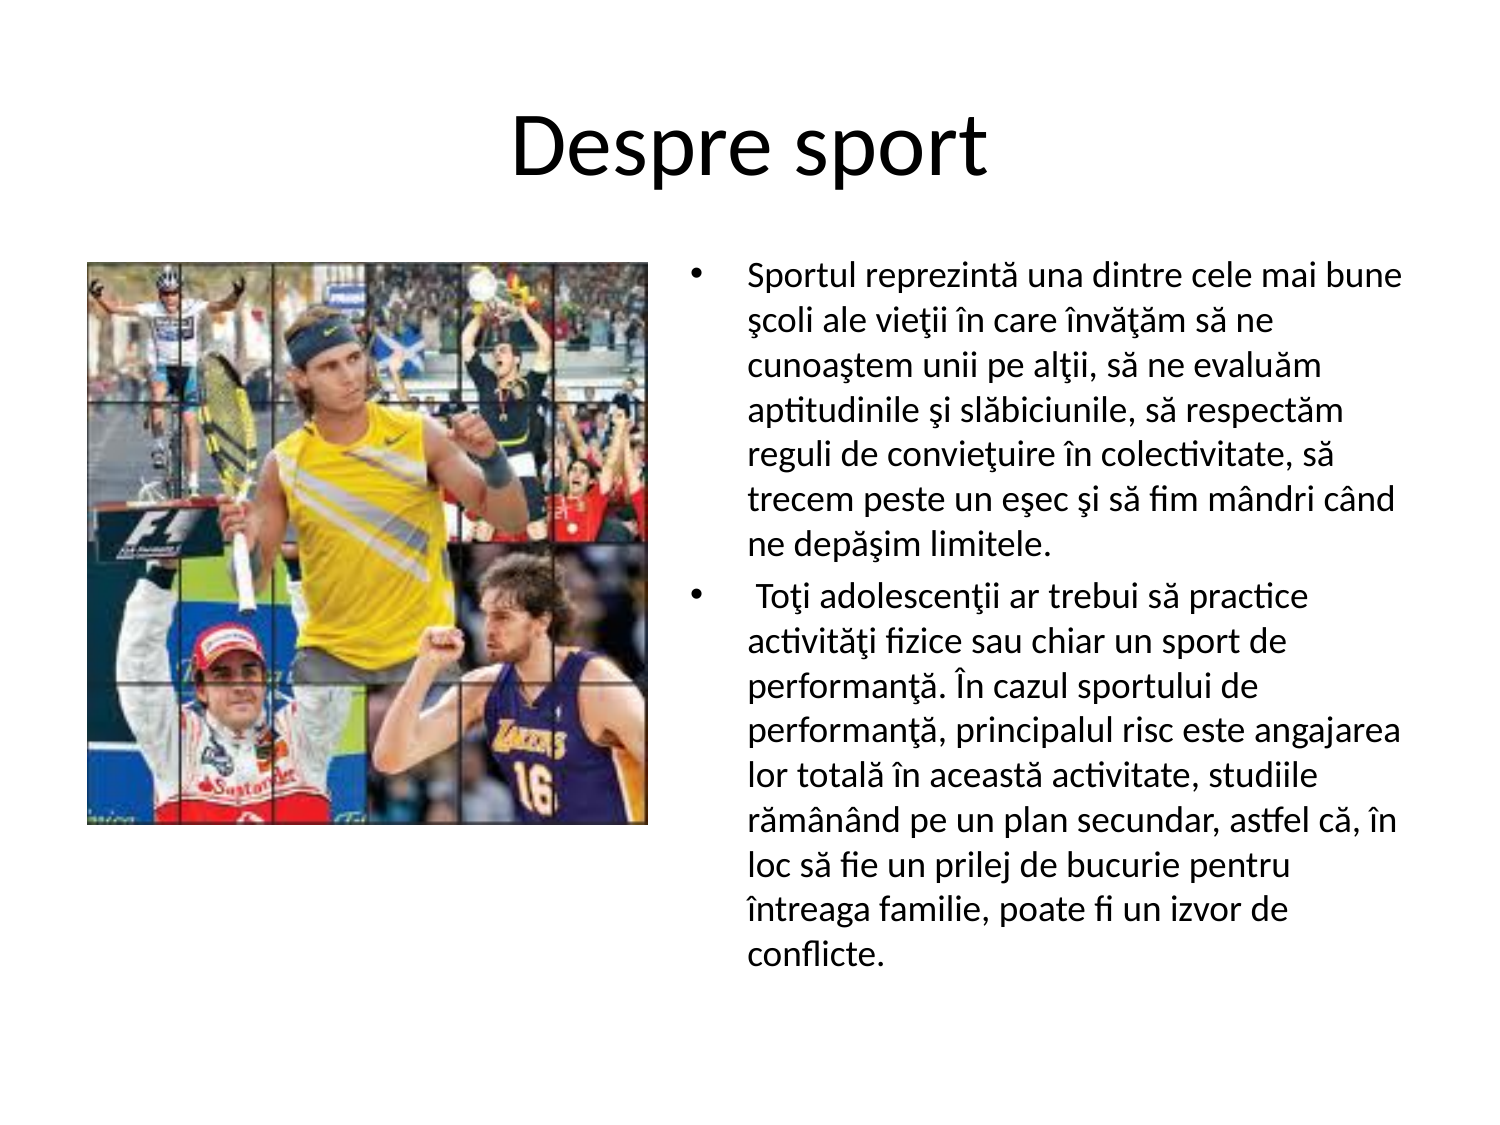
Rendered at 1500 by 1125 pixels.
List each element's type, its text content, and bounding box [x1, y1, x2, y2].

picture [87, 262, 648, 826]
list Sportul reprezintă una dintre cele mai bune şcoli ale vieţii în care învăţăm să ne cunoaştem unii pe alţii, să ne evaluăm aptitudinile şi slăbiciunile, să respectăm reguli de convieţuire în colectivitate, să trecem peste un eşec şi să fim mândri când ne depăşim limitele. Toţi adolescenţii ar trebui să practice activităţi fizice sau chiar un sport de performanţă. În cazul sportului de performanţă, principalul risc este angajarea lor totală în această activitate, studiile rămânând pe un plan secundar, astfel că, în loc să fie un prilej de bucurie pentru întreaga familie, poate fi un izvor de conflicte. [675, 243, 1425, 988]
title Despre sport [75, 45, 1425, 233]
